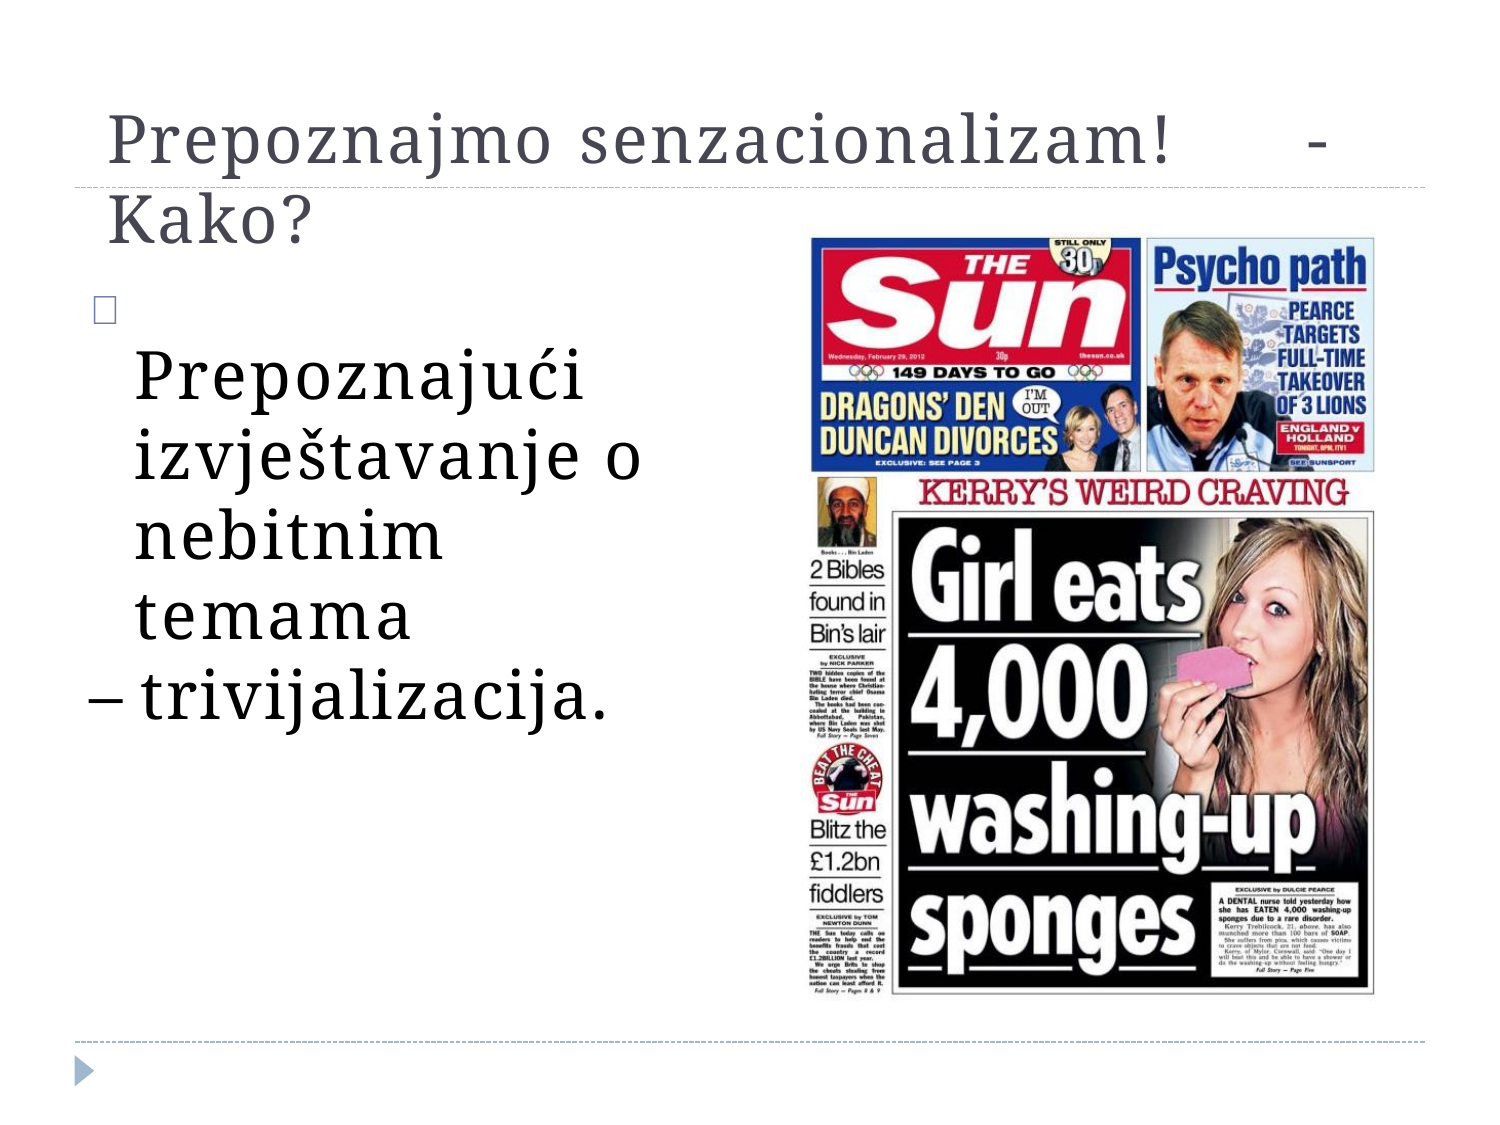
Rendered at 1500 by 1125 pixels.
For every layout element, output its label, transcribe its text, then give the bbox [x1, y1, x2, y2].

text_box [800, 224, 1377, 1001]
text_box [74, 1055, 95, 1087]
text_box Prepoznajmo senzacionalizam! - Kako?  Prepoznajući izvještavanje o nebitnim temama – trivijalizacija. [87, 67, 1395, 733]
